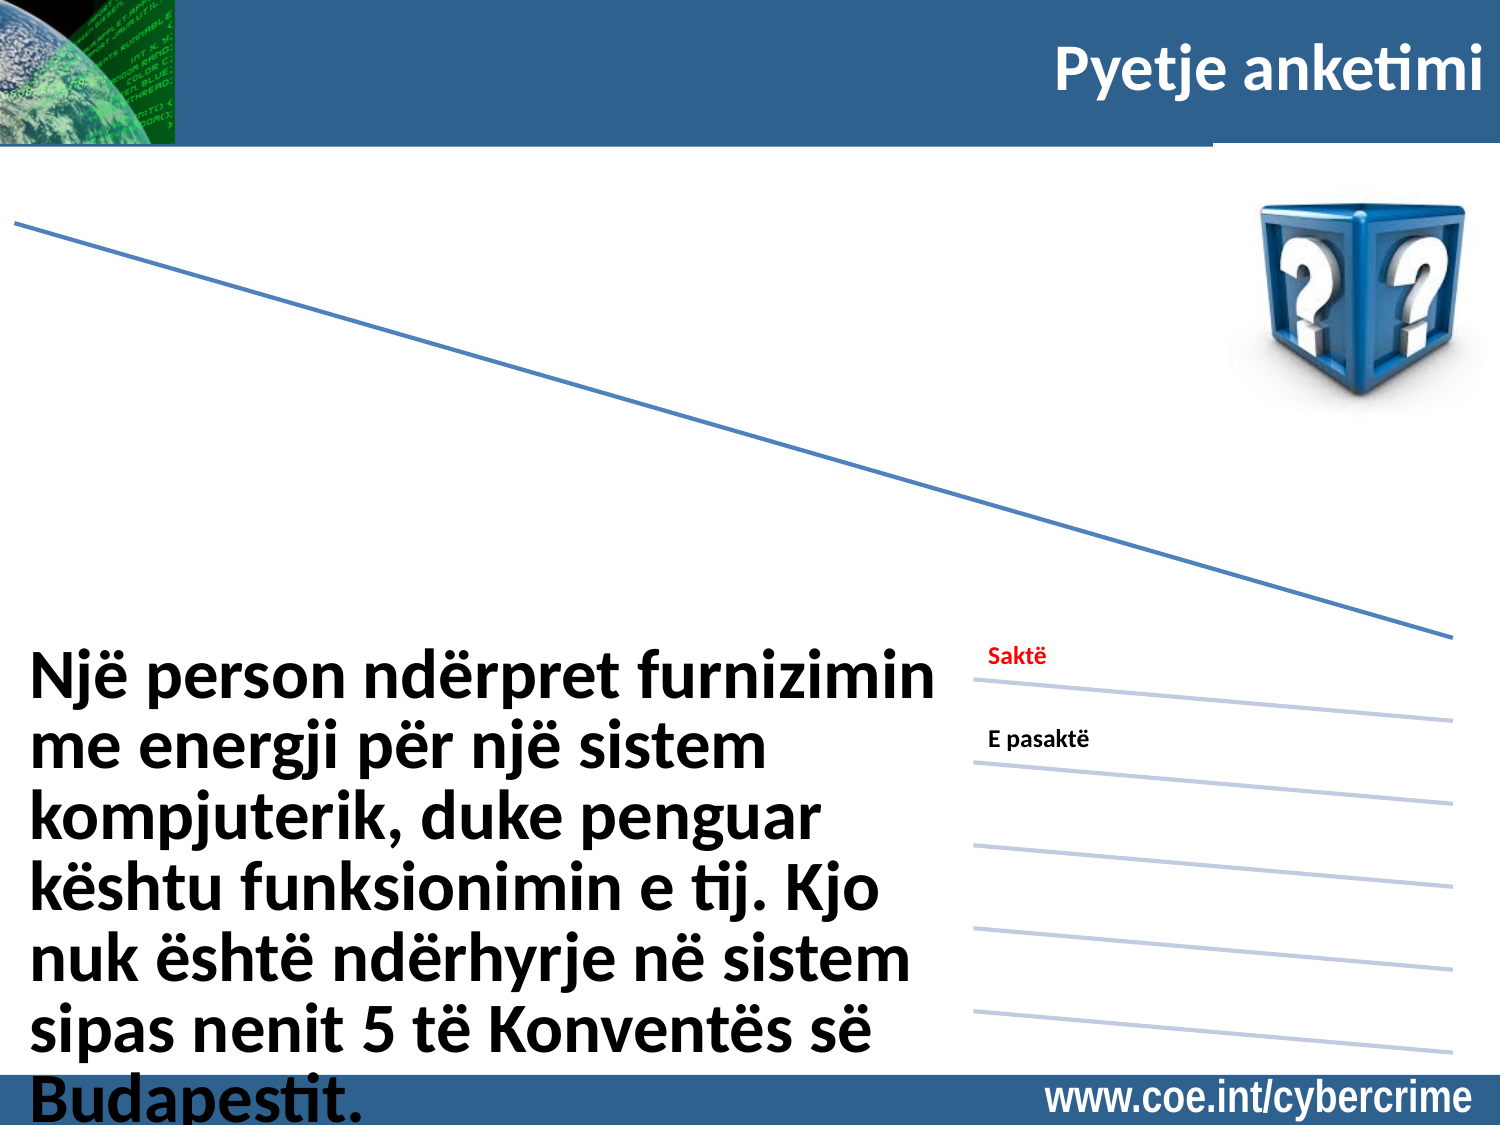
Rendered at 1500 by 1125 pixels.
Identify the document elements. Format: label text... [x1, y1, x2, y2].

text_box www.coe.int/cybercrime [1030, 1059, 1500, 1125]
picture [0, 0, 175, 144]
text_box [0, 1073, 1030, 1125]
picture [1212, 142, 1500, 434]
text_box Pyetje anketimi [177, 0, 1500, 149]
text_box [14, 222, 1454, 1053]
